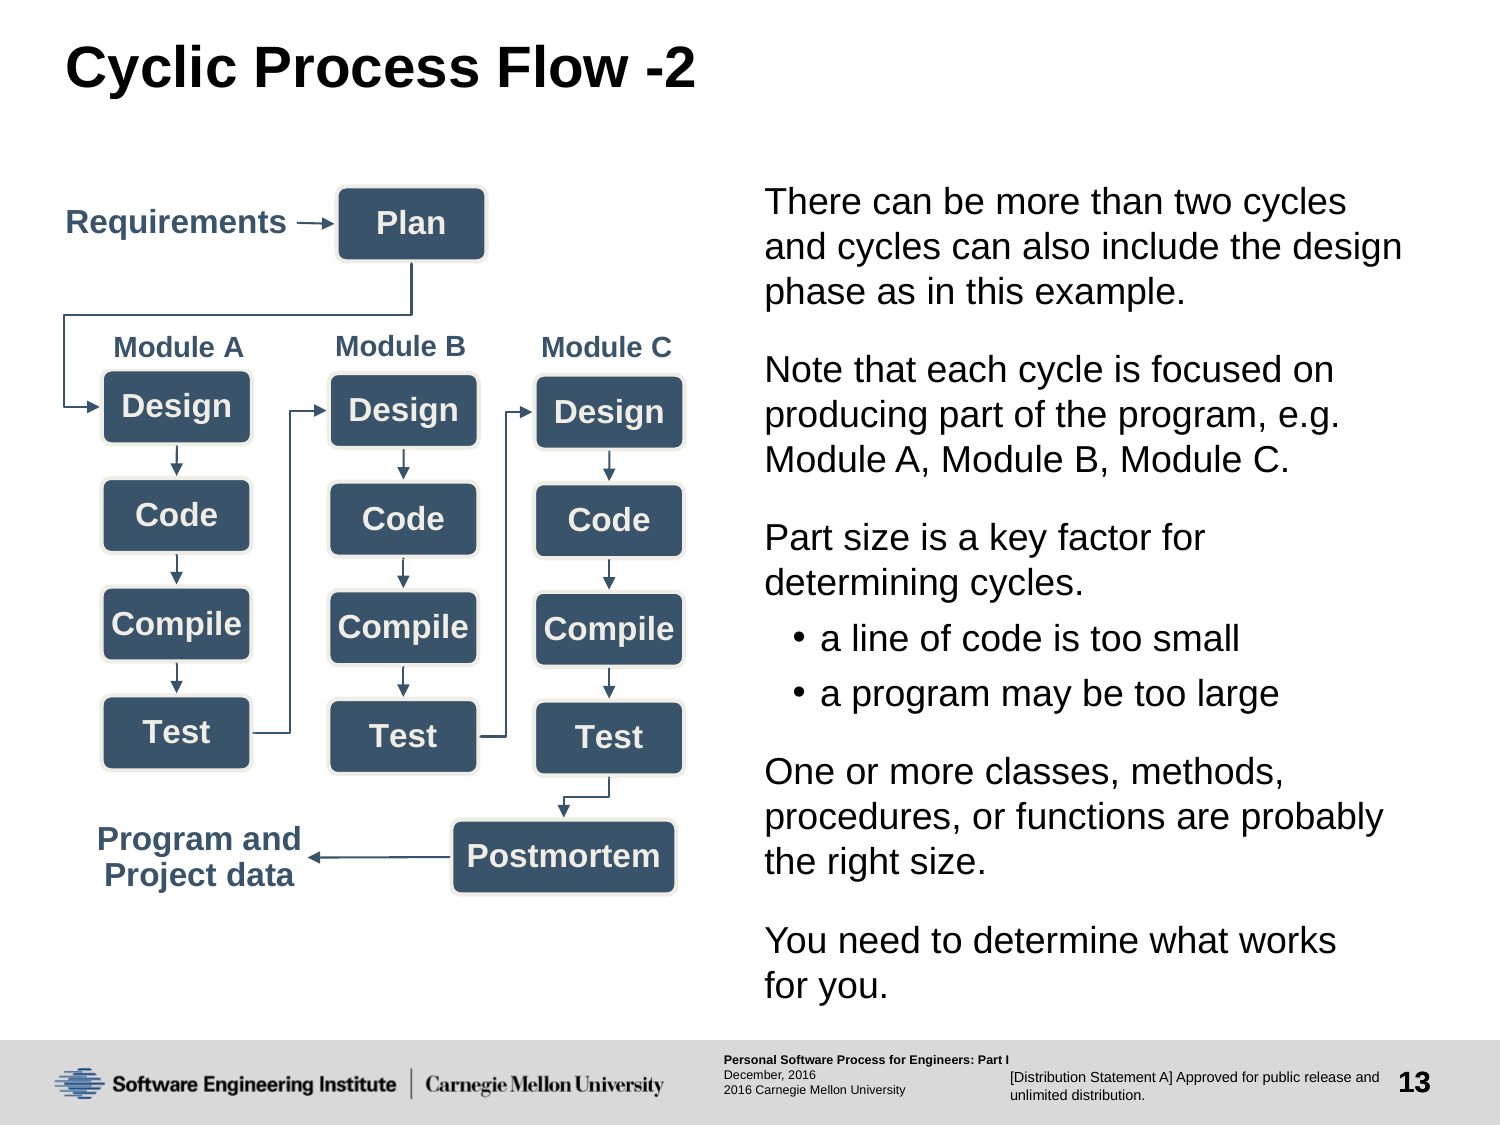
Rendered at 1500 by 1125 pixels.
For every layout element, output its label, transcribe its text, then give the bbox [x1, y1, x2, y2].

picture [54, 184, 690, 913]
picture [46, 1061, 673, 1104]
list There can be more than two cycles and cycles can also include the design phase as in this example. Note that each cycle is focused on producing part of the program, e.g. Module A, Module B, Module C. Part size is a key factor for determining cycles. a line of code is too small a program may be too large One or more classes, methods, procedures, or functions are probably the right size. You need to determine what works for you. [764, 176, 1432, 1023]
title Cyclic Process Flow -2 [65, 37, 1313, 148]
